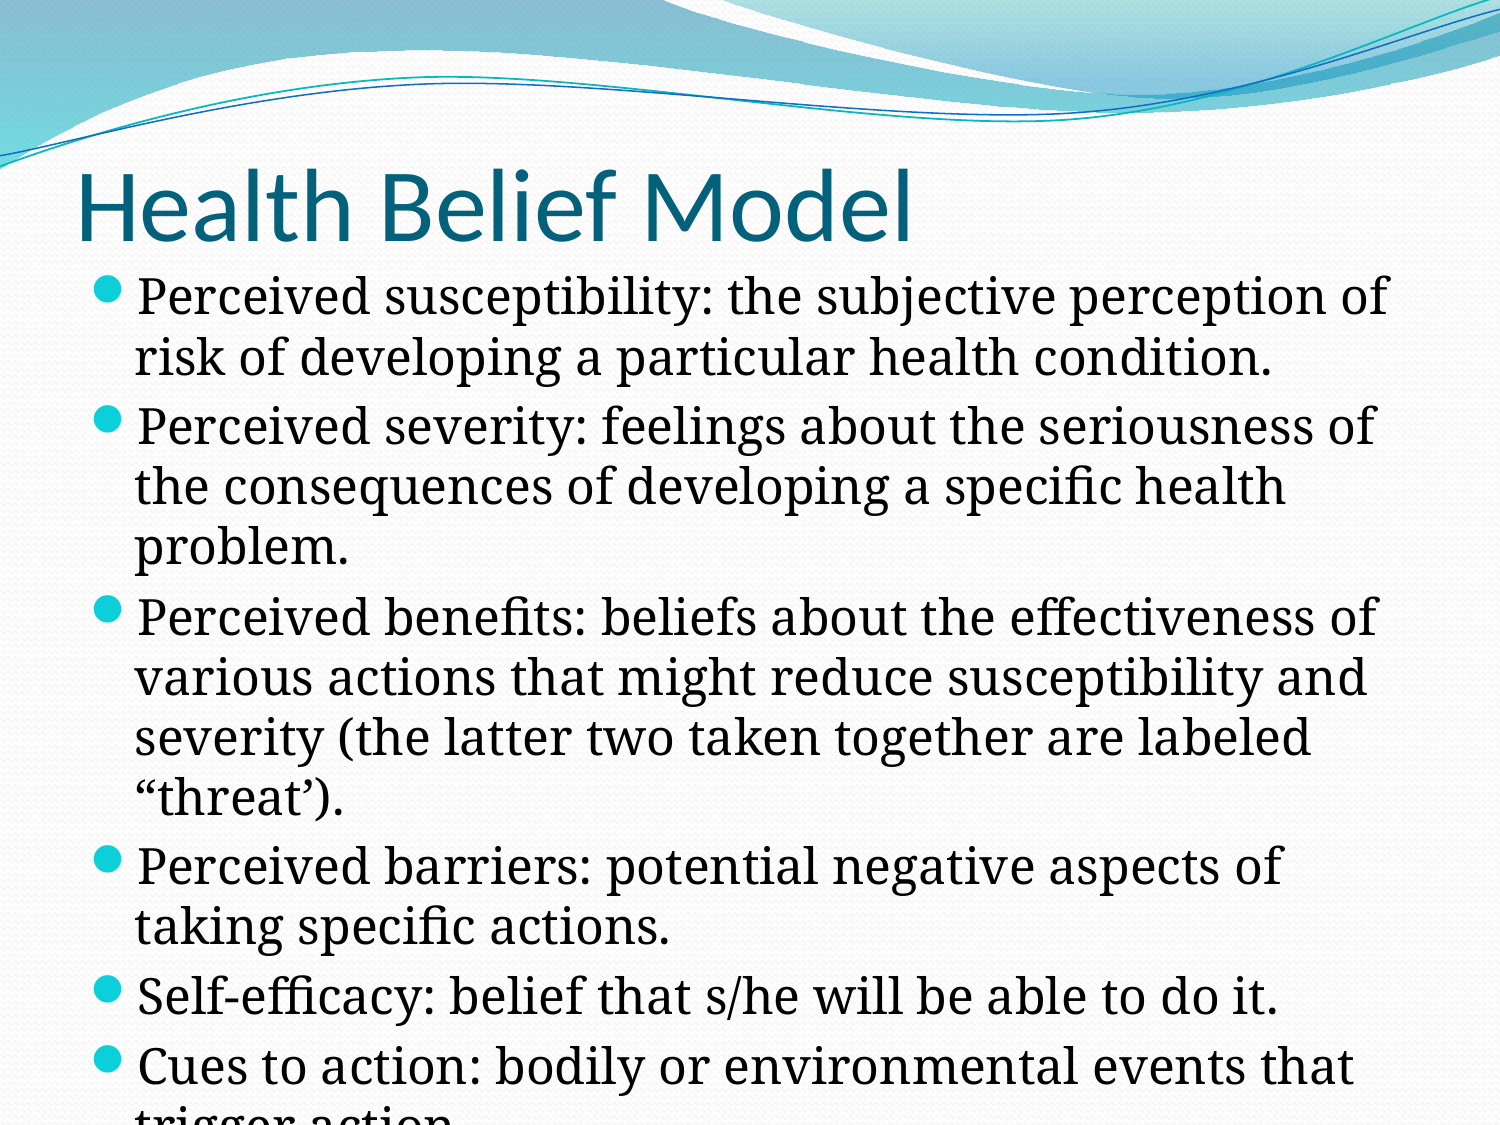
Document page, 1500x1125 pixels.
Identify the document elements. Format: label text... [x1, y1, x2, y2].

title Health Belief Model [75, 75, 1425, 257]
list Perceived susceptibility: the subjective perception of risk of developing a particular health condition. Perceived severity: feelings about the seriousness of the consequences of developing a specific health problem. Perceived benefits: beliefs about the effectiveness of various actions that might reduce susceptibility and severity (the latter two taken together are labeled “threat’). Perceived barriers: potential negative aspects of taking specific actions. Self-efficacy: belief that s/he will be able to do it. Cues to action: bodily or environmental events that trigger action. [75, 257, 1425, 1075]
